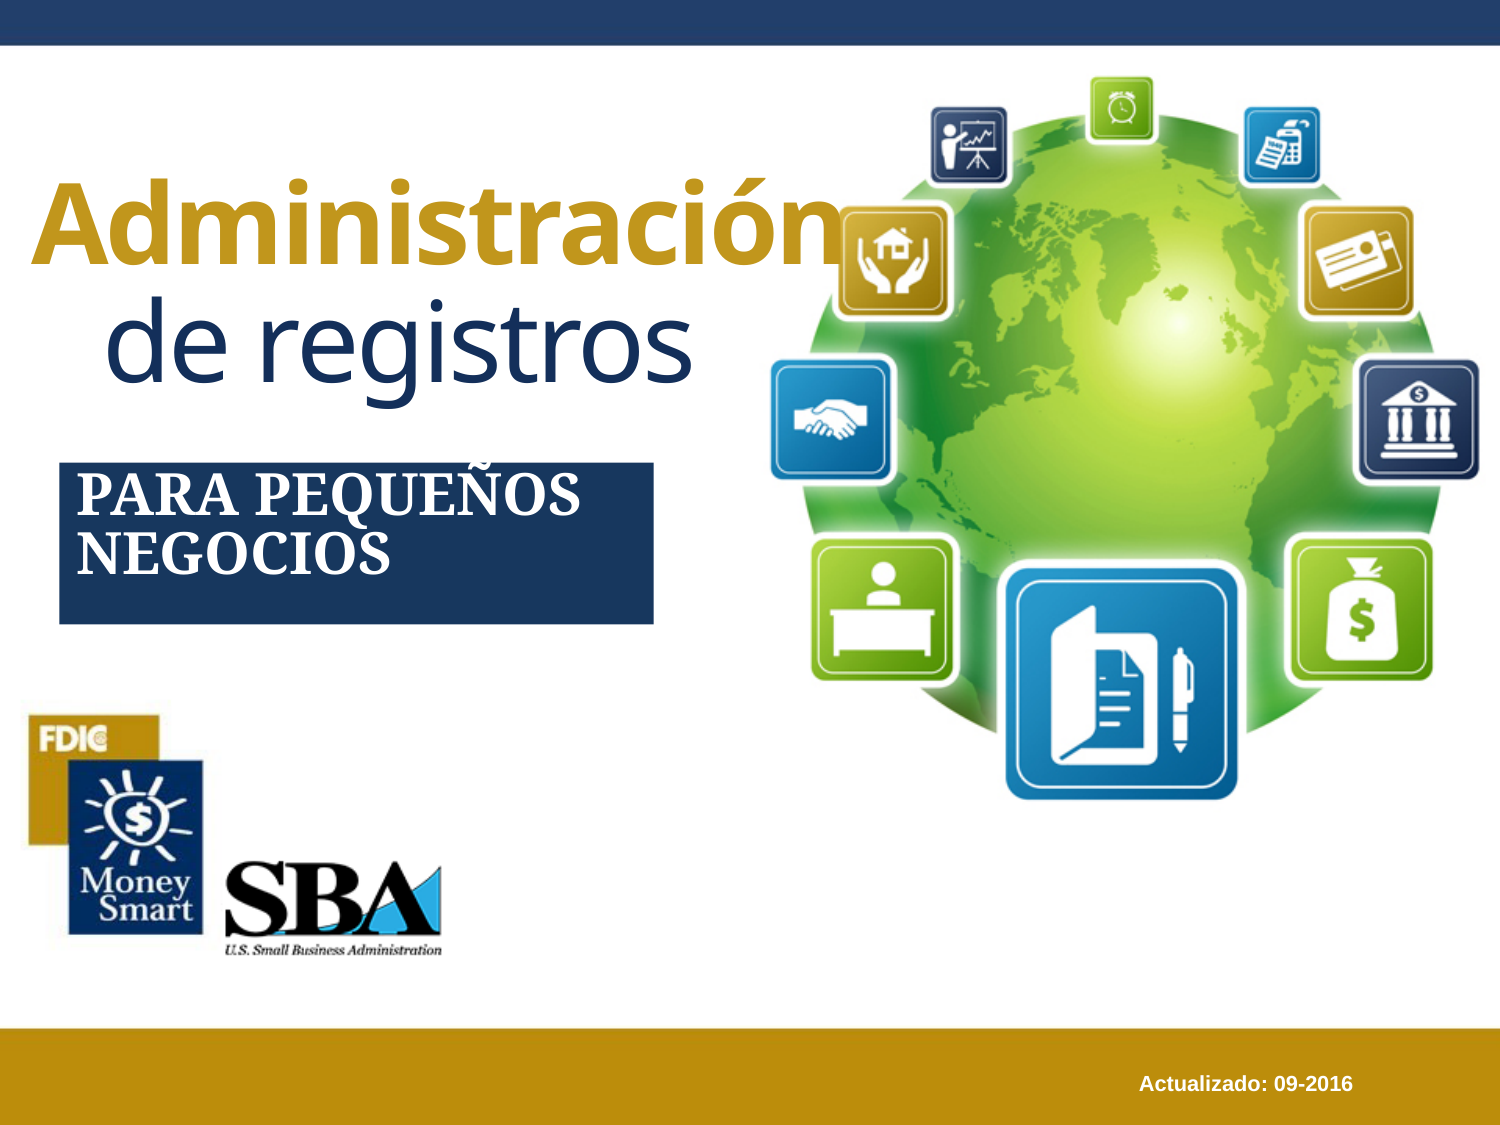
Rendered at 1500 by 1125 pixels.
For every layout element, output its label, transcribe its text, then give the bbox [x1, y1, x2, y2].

text_box Actualizado: 09-2016 [1124, 1062, 1369, 1104]
text_box Administración [16, 144, 743, 295]
text_box Para pequeños negocios [61, 461, 743, 594]
picture [0, 0, 1500, 1125]
text_box de registros [87, 262, 743, 413]
text_box [57, 460, 656, 627]
